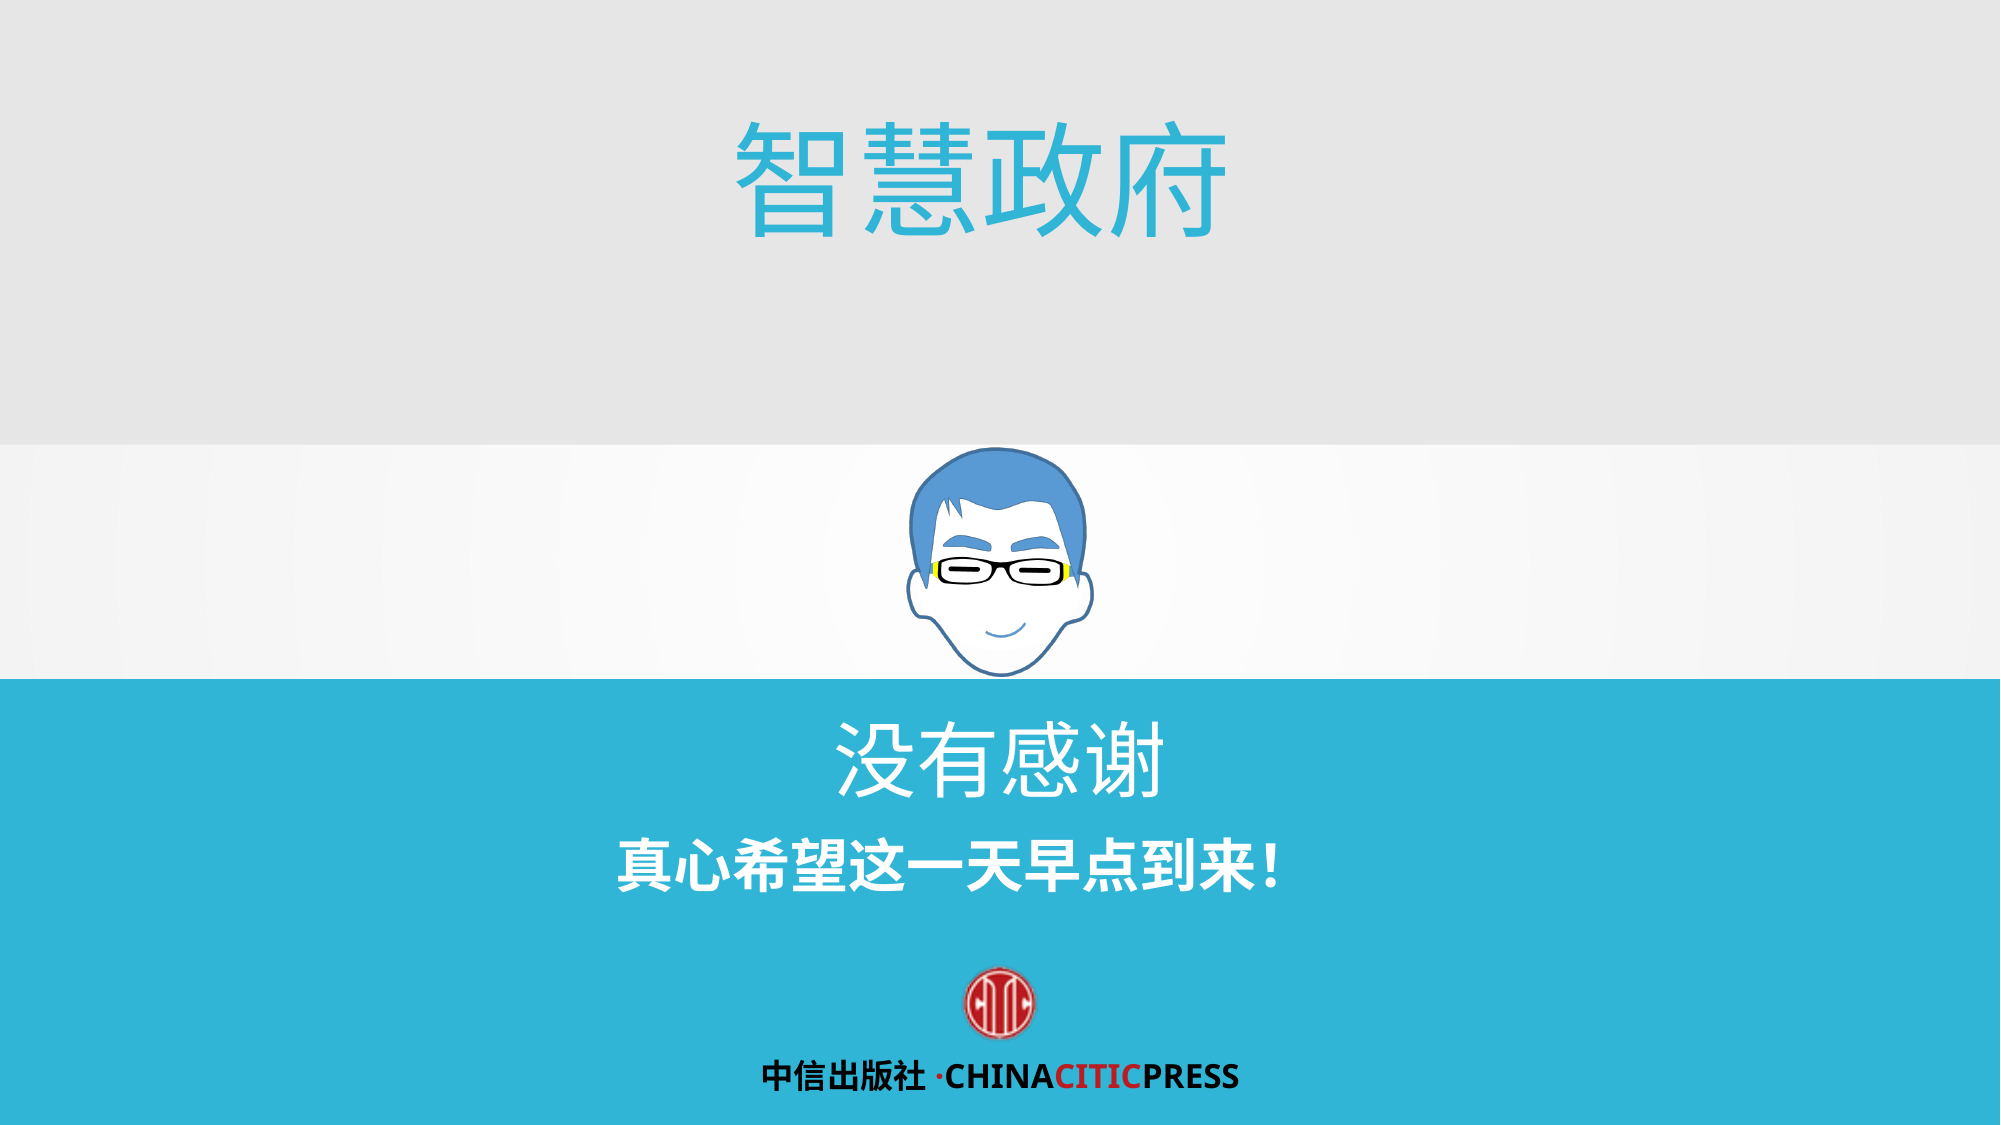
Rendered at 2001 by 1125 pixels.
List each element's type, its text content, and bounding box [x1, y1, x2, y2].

text_box 智慧政府 [716, 95, 1283, 261]
picture [957, 963, 1044, 1044]
text_box 中信出版社·CHINACITICPRESS [739, 1047, 1262, 1103]
text_box [0, 0, 2000, 446]
text_box 没有感谢 [564, 700, 1436, 815]
text_box 真心希望这一天早点到来！ [600, 808, 1400, 907]
picture [906, 447, 1094, 677]
text_box [0, 679, 2000, 1125]
